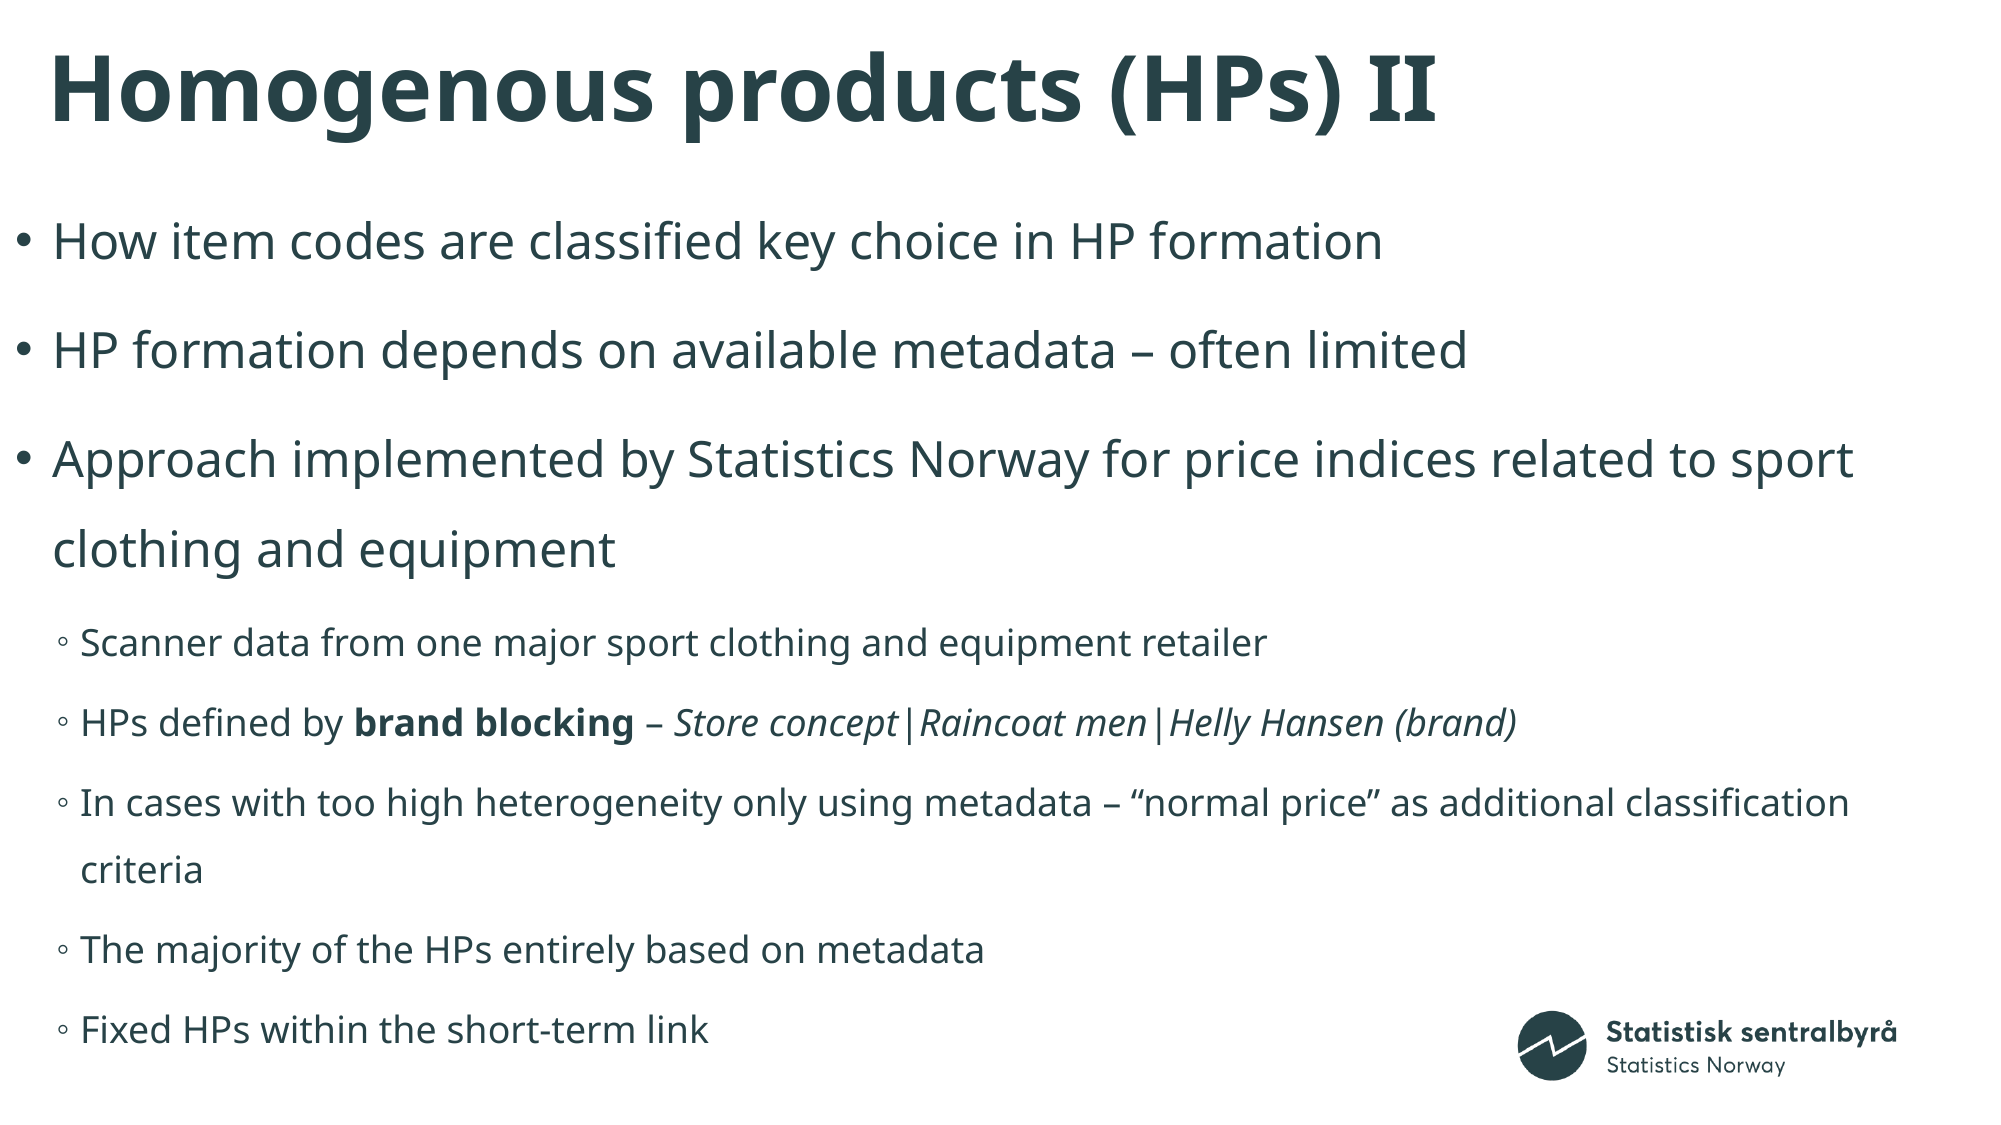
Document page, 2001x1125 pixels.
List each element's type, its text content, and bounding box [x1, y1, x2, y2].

title Homogenous products (HPs) II [32, 0, 1953, 172]
list How item codes are classified key choice in HP formation HP formation depends on available metadata – often limited Approach implemented by Statistics Norway for price indices related to sport clothing and equipment Scanner data from one major sport clothing and equipment retailer HPs defined by brand blocking – Store concept|Raincoat men|Helly Hansen (brand) In cases with too high heterogeneity only using metadata – “normal price” as additional classification criteria The majority of the HPs entirely based on metadata Fixed HPs within the short-term link [0, 172, 2000, 1125]
